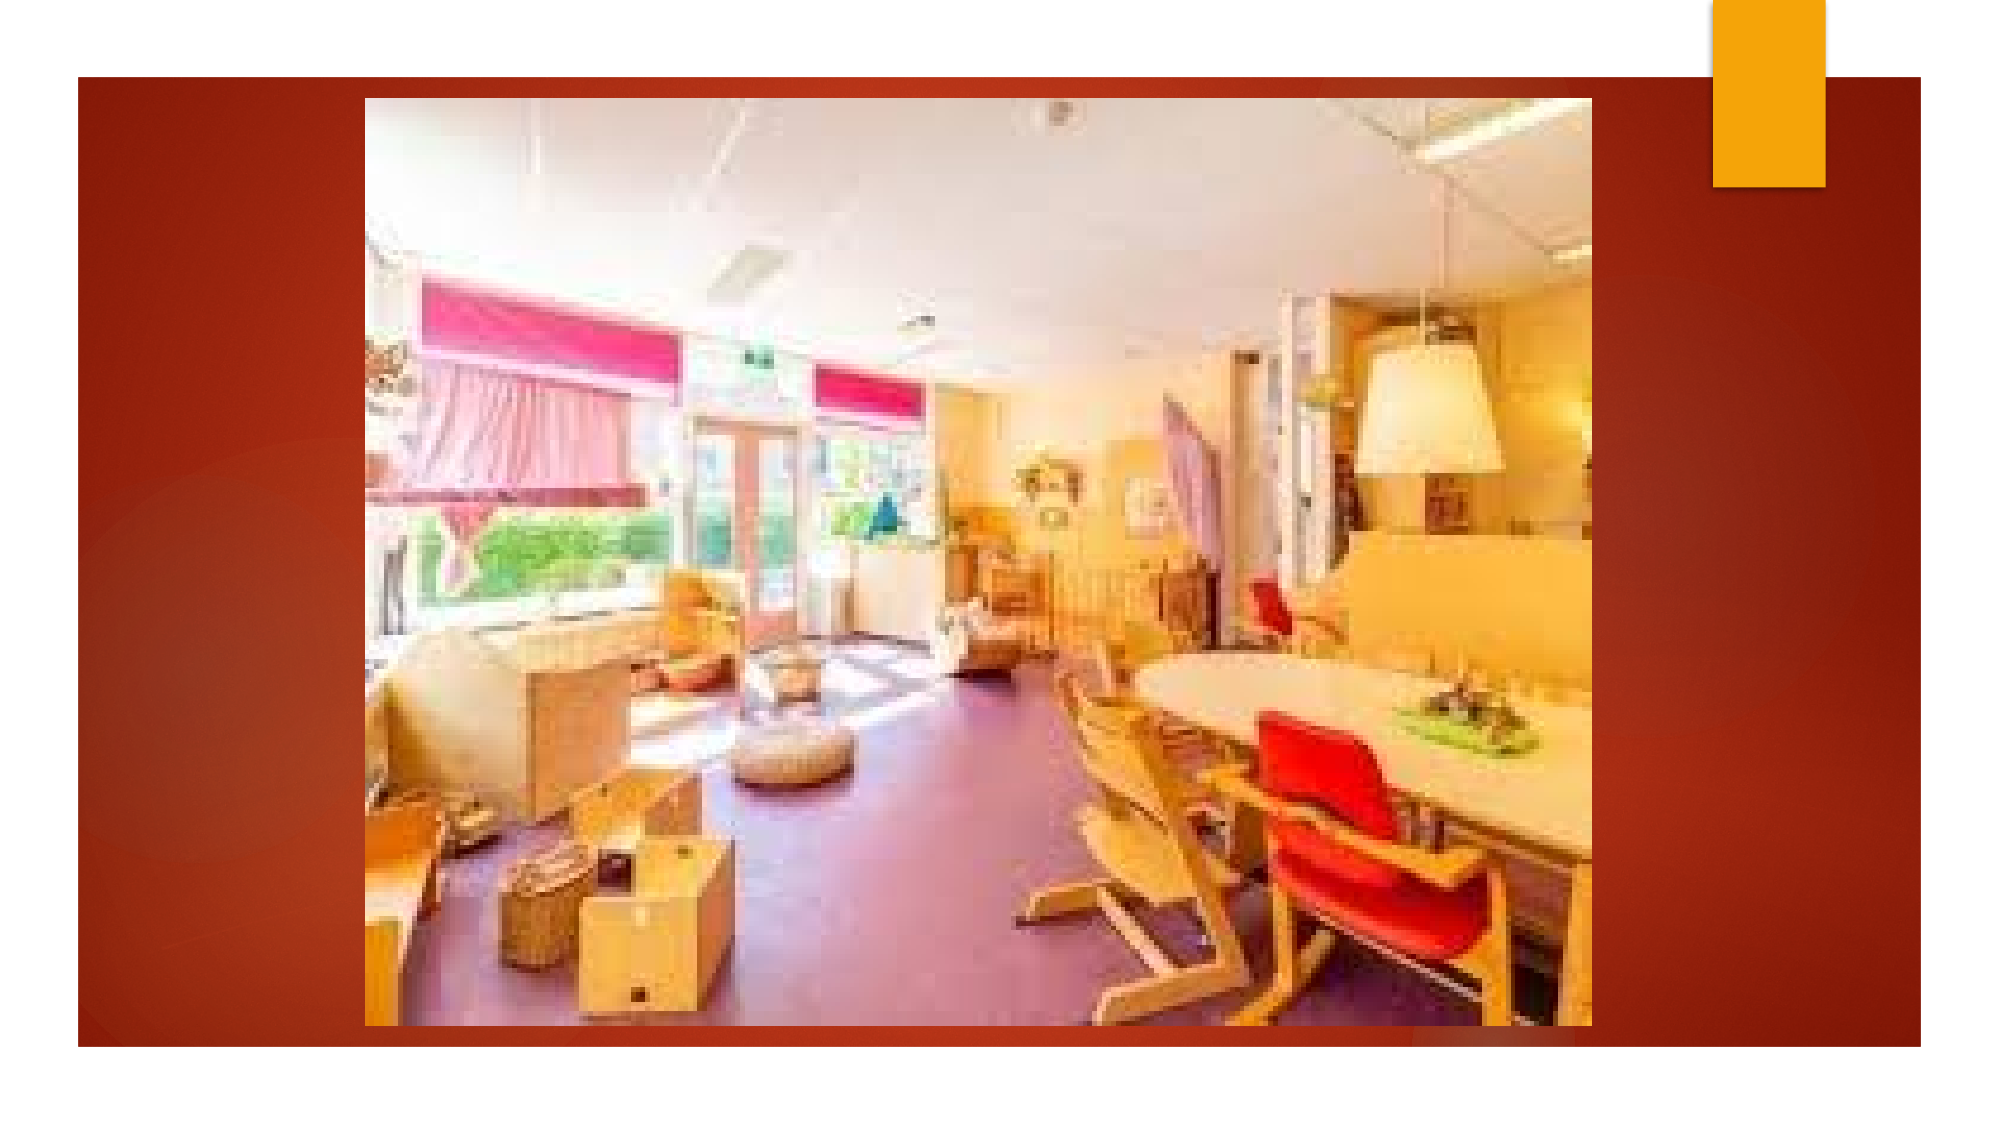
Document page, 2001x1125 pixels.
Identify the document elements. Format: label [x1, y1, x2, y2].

picture [364, 98, 1592, 1027]
